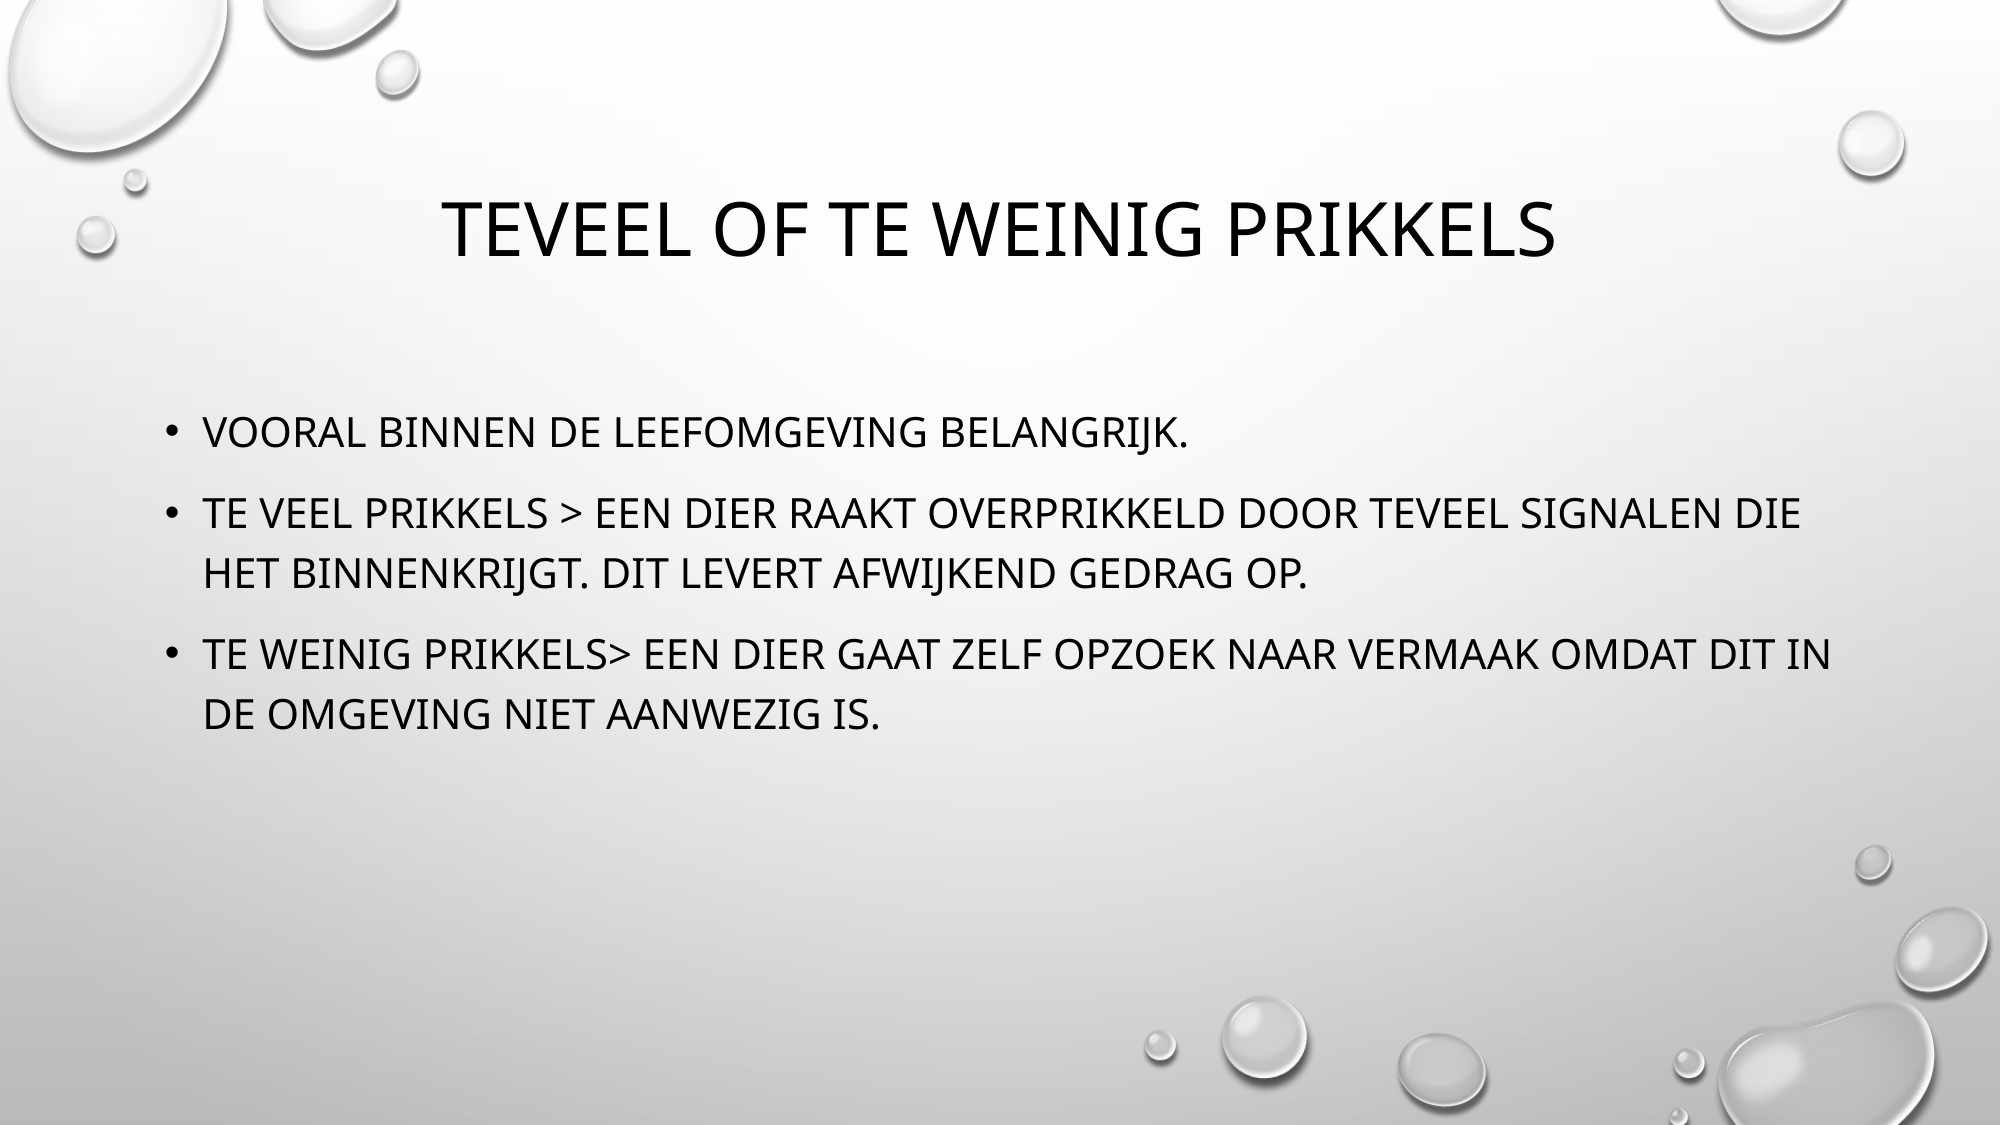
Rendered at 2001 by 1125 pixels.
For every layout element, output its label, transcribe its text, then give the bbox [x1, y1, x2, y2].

picture [0, 0, 2000, 1125]
title Teveel of te weinig prikkels [149, 101, 1851, 364]
list Vooral binnen de leefomgeving belangrijk. Te veel prikkels > een dier raakt overprikkeld door teveel signalen die het binnenkrijgt. Dit levert afwijkend gedrag op. Te weinig prikkels> een dier gaat zelf opzoek naar vermaak omdat dit in de omgeving niet aanwezig is. [149, 388, 1850, 950]
